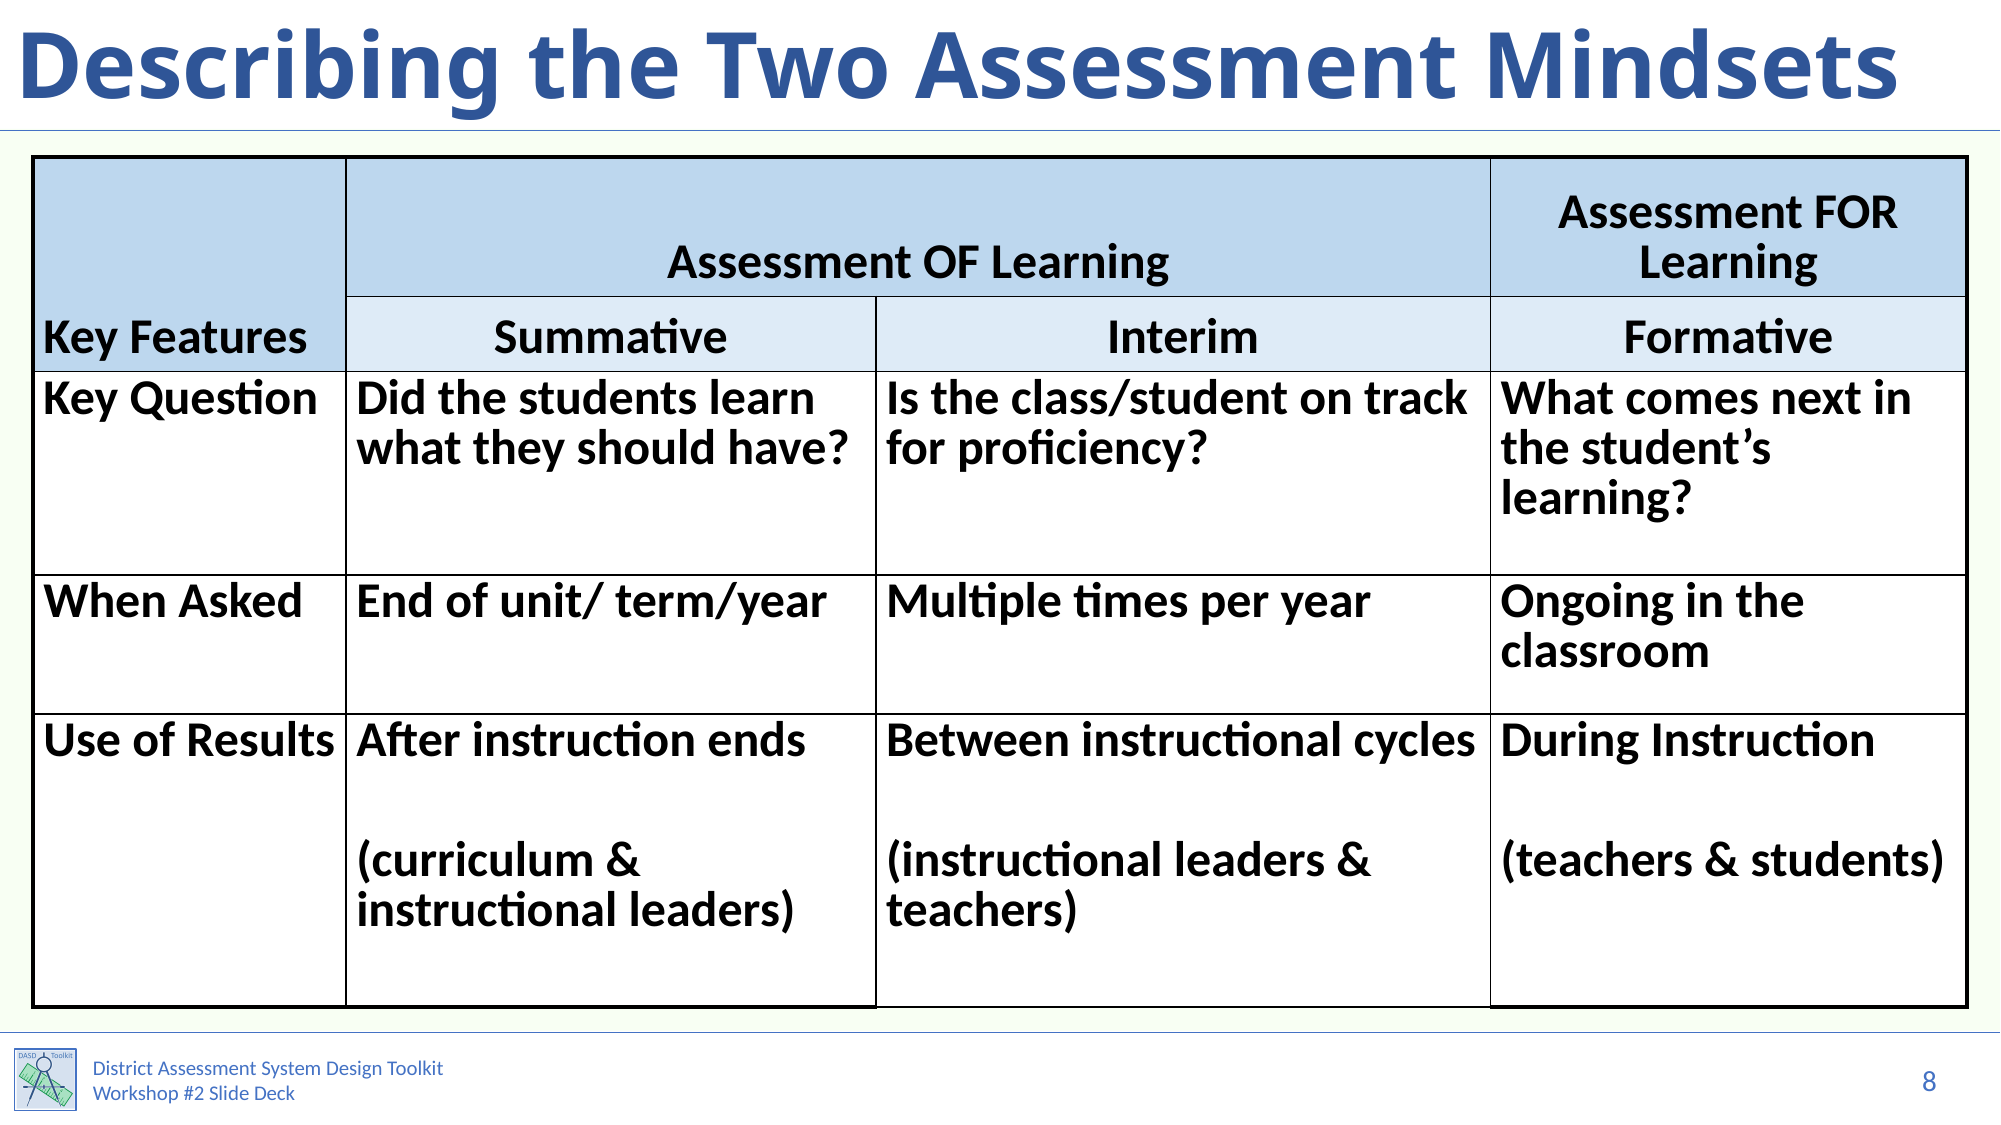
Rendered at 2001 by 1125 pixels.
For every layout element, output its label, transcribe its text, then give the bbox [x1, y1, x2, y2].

table_cell Is the class/student on track for proficiency? [877, 372, 1490, 574]
table_cell Interim [877, 297, 1490, 371]
table_cell Formative [1491, 297, 1965, 371]
table_header Assessment OF Learning [347, 159, 1490, 296]
table_cell Key Question [35, 372, 345, 574]
table_cell End of unit/ term/year [347, 576, 875, 713]
title Describing the Two Assessment Mindsets [0, 0, 2000, 129]
table_cell Ongoing in the classroom [1491, 576, 1965, 713]
table_cell Multiple times per year [877, 576, 1490, 713]
table_cell During Instruction (teachers & students) [1491, 715, 1965, 1005]
table_cell What comes next in the student’s learning? [1491, 372, 1965, 574]
picture [15, 1050, 75, 1110]
table_header Key Features [35, 159, 345, 371]
table_cell Between instructional cycles (instructional leaders & teachers) [877, 715, 1490, 1006]
table_cell Did the students learn what they should have? [347, 372, 875, 574]
table_cell Use of Results [35, 715, 345, 1005]
table_cell After instruction ends (curriculum & instructional leaders) [347, 715, 875, 1005]
table_cell When Asked [35, 576, 345, 713]
table_header Assessment FOR Learning [1491, 159, 1965, 296]
table_cell Summative [347, 297, 875, 371]
